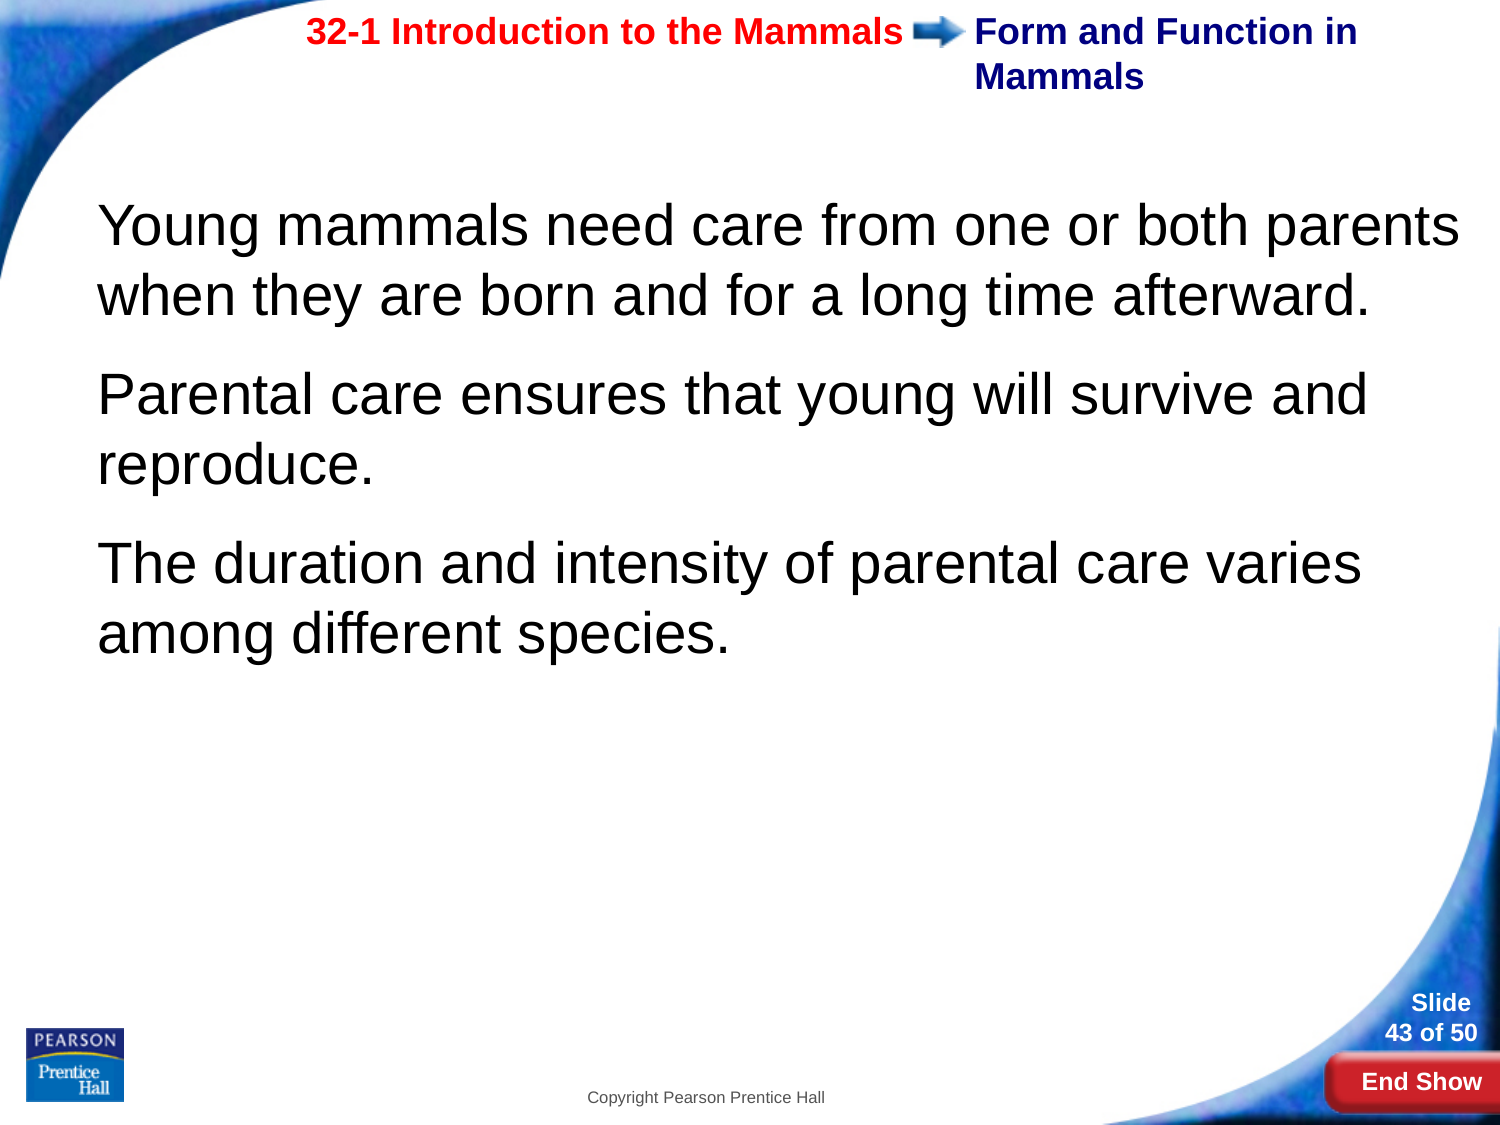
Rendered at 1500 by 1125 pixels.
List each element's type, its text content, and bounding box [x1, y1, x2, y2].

list Young mammals need care from one or both parents when they are born and for a long time afterward. Parental care ensures that young will survive and reproduce. The duration and intensity of parental care varies among different species. [81, 179, 1500, 976]
text_box Form and Function in Mammals [959, 0, 1500, 75]
footer Copyright Pearson Prentice Hall [468, 1078, 945, 1105]
picture [0, 0, 1500, 1125]
